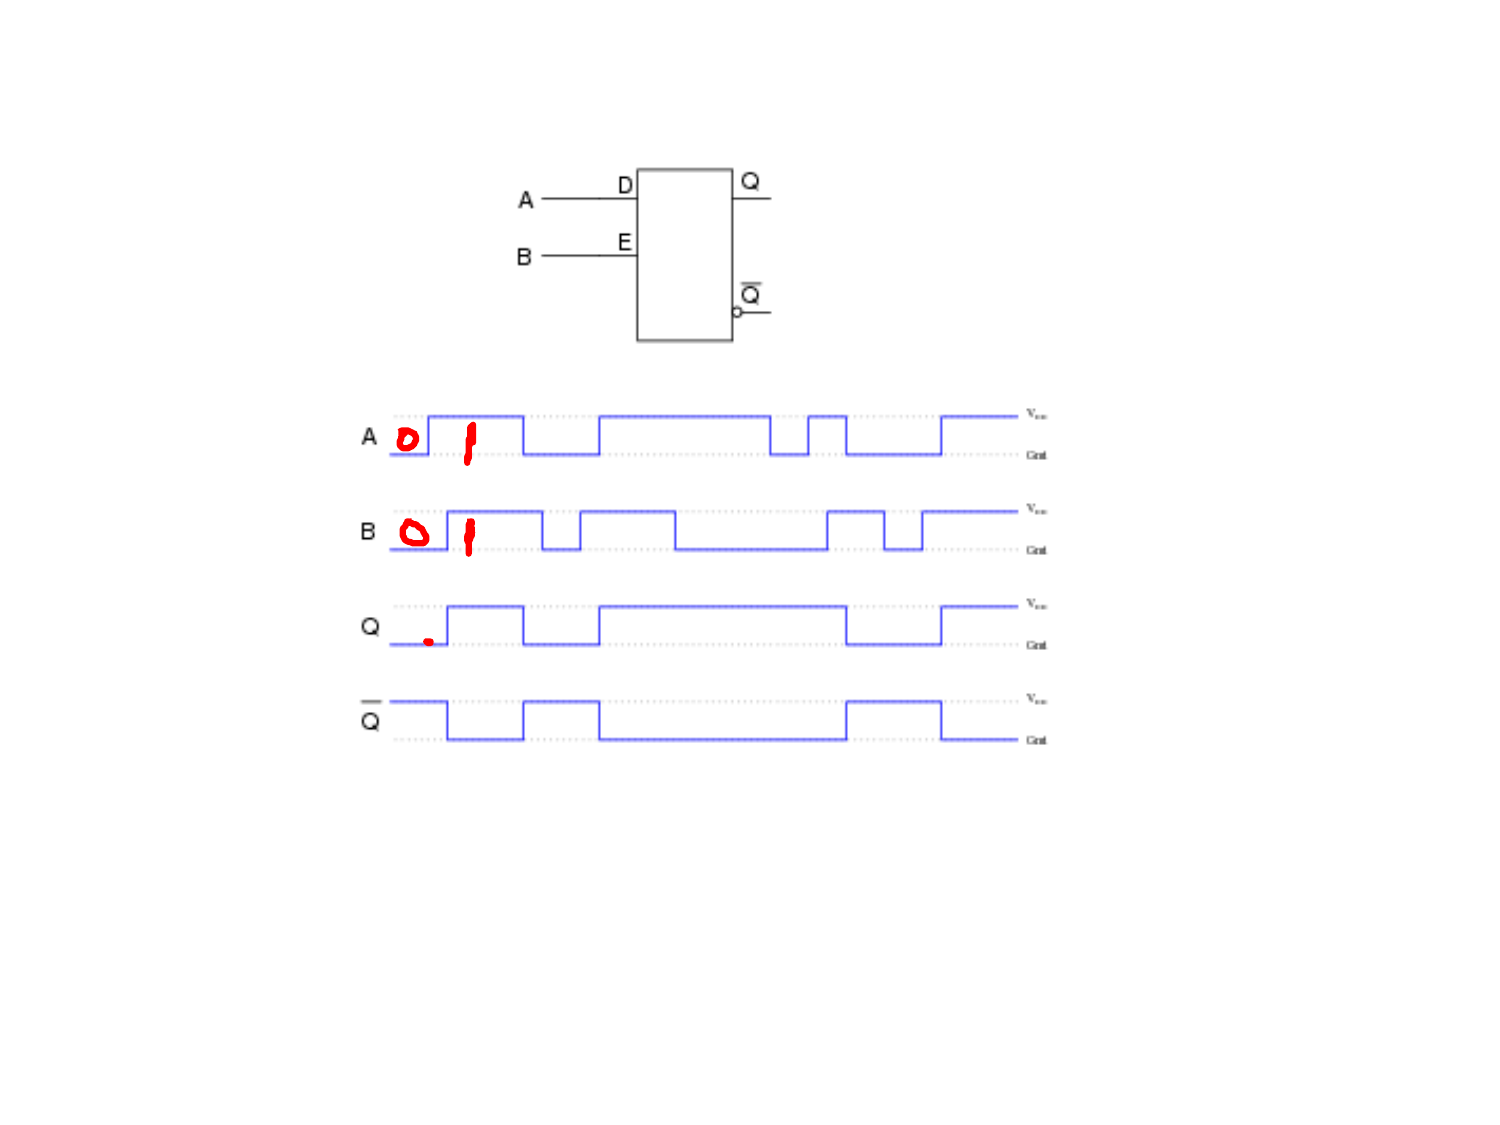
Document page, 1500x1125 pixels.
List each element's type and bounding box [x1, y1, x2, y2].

picture [337, 149, 1217, 776]
